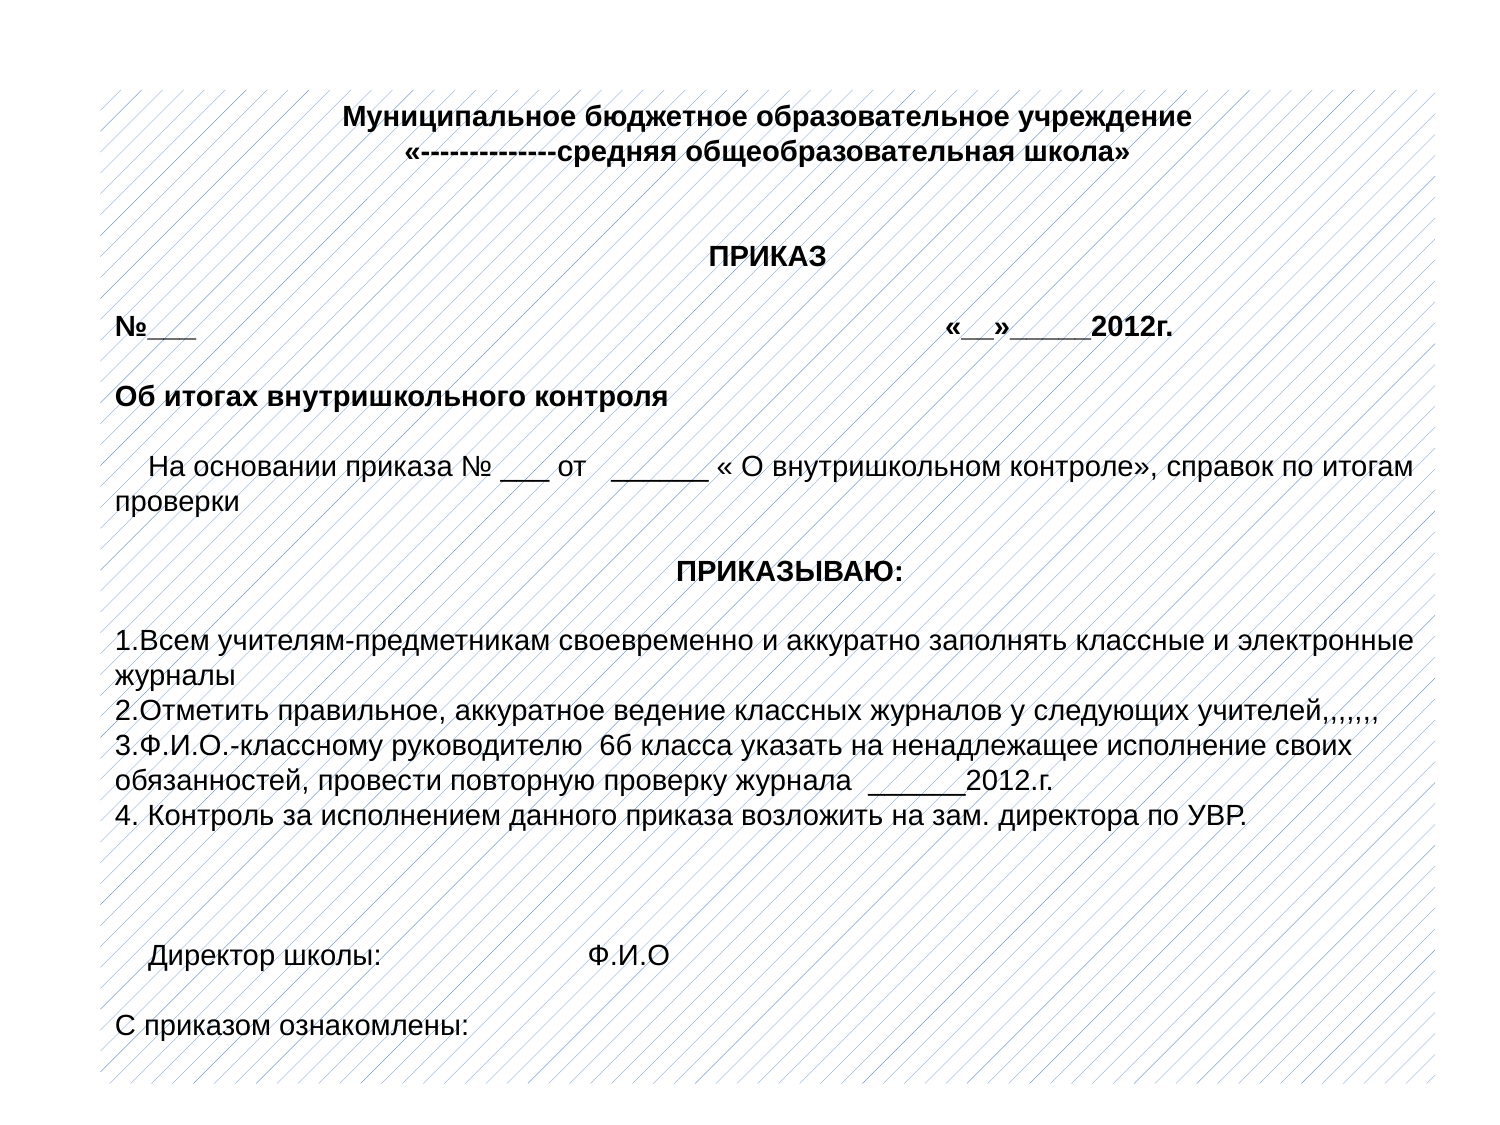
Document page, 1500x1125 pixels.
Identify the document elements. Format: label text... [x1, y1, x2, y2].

text_box Муниципальное бюджетное образовательное учреждение «--------------средняя общеобразовательная школа» ПРИКАЗ №___ «__»_____2012г. Об итогах внутришкольного контроля На основании приказа № ___ от ______ « О внутришкольном контроле», справок по итогам проверки ПРИКАЗЫВАЮ: 1.Всем учителям-предметникам своевременно и аккуратно заполнять классные и электронные журналы 2.Отметить правильное, аккуратное ведение классных журналов у следующих учителей,,,,,,, 3.Ф.И.О.-классному руководителю 6б класса указать на ненадлежащее исполнение своих обязанностей, провести повторную проверку журнала ______2012.г. 4. Контроль за исполнением данного приказа возложить на зам. директора по УВР. Директор школы: Ф.И.О С приказом ознакомлены: [100, 89, 1436, 1084]
